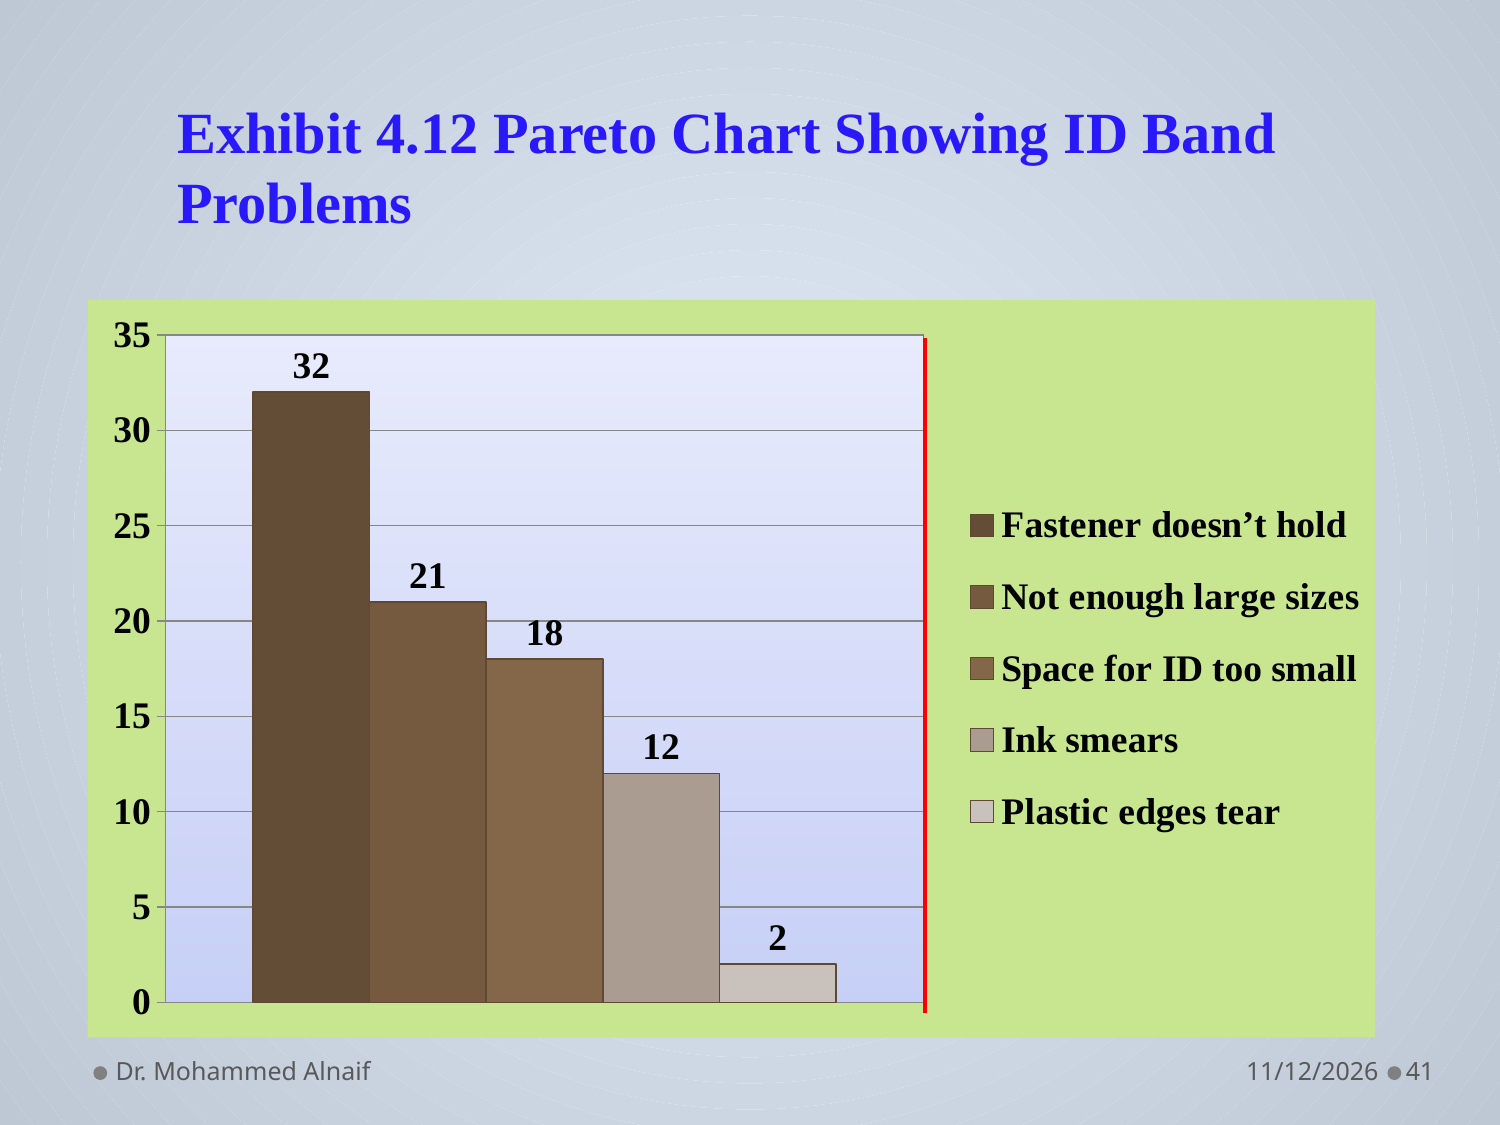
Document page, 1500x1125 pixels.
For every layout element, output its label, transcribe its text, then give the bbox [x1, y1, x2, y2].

chart [87, 299, 1376, 1038]
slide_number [1043, 1042, 1386, 1103]
slide_number 41 [1401, 1042, 1494, 1103]
footer Dr. Mohammed Alnaif [108, 1046, 576, 1103]
text_box Exhibit 4.12 Pareto Chart Showing ID Band Problems [162, 87, 1375, 243]
